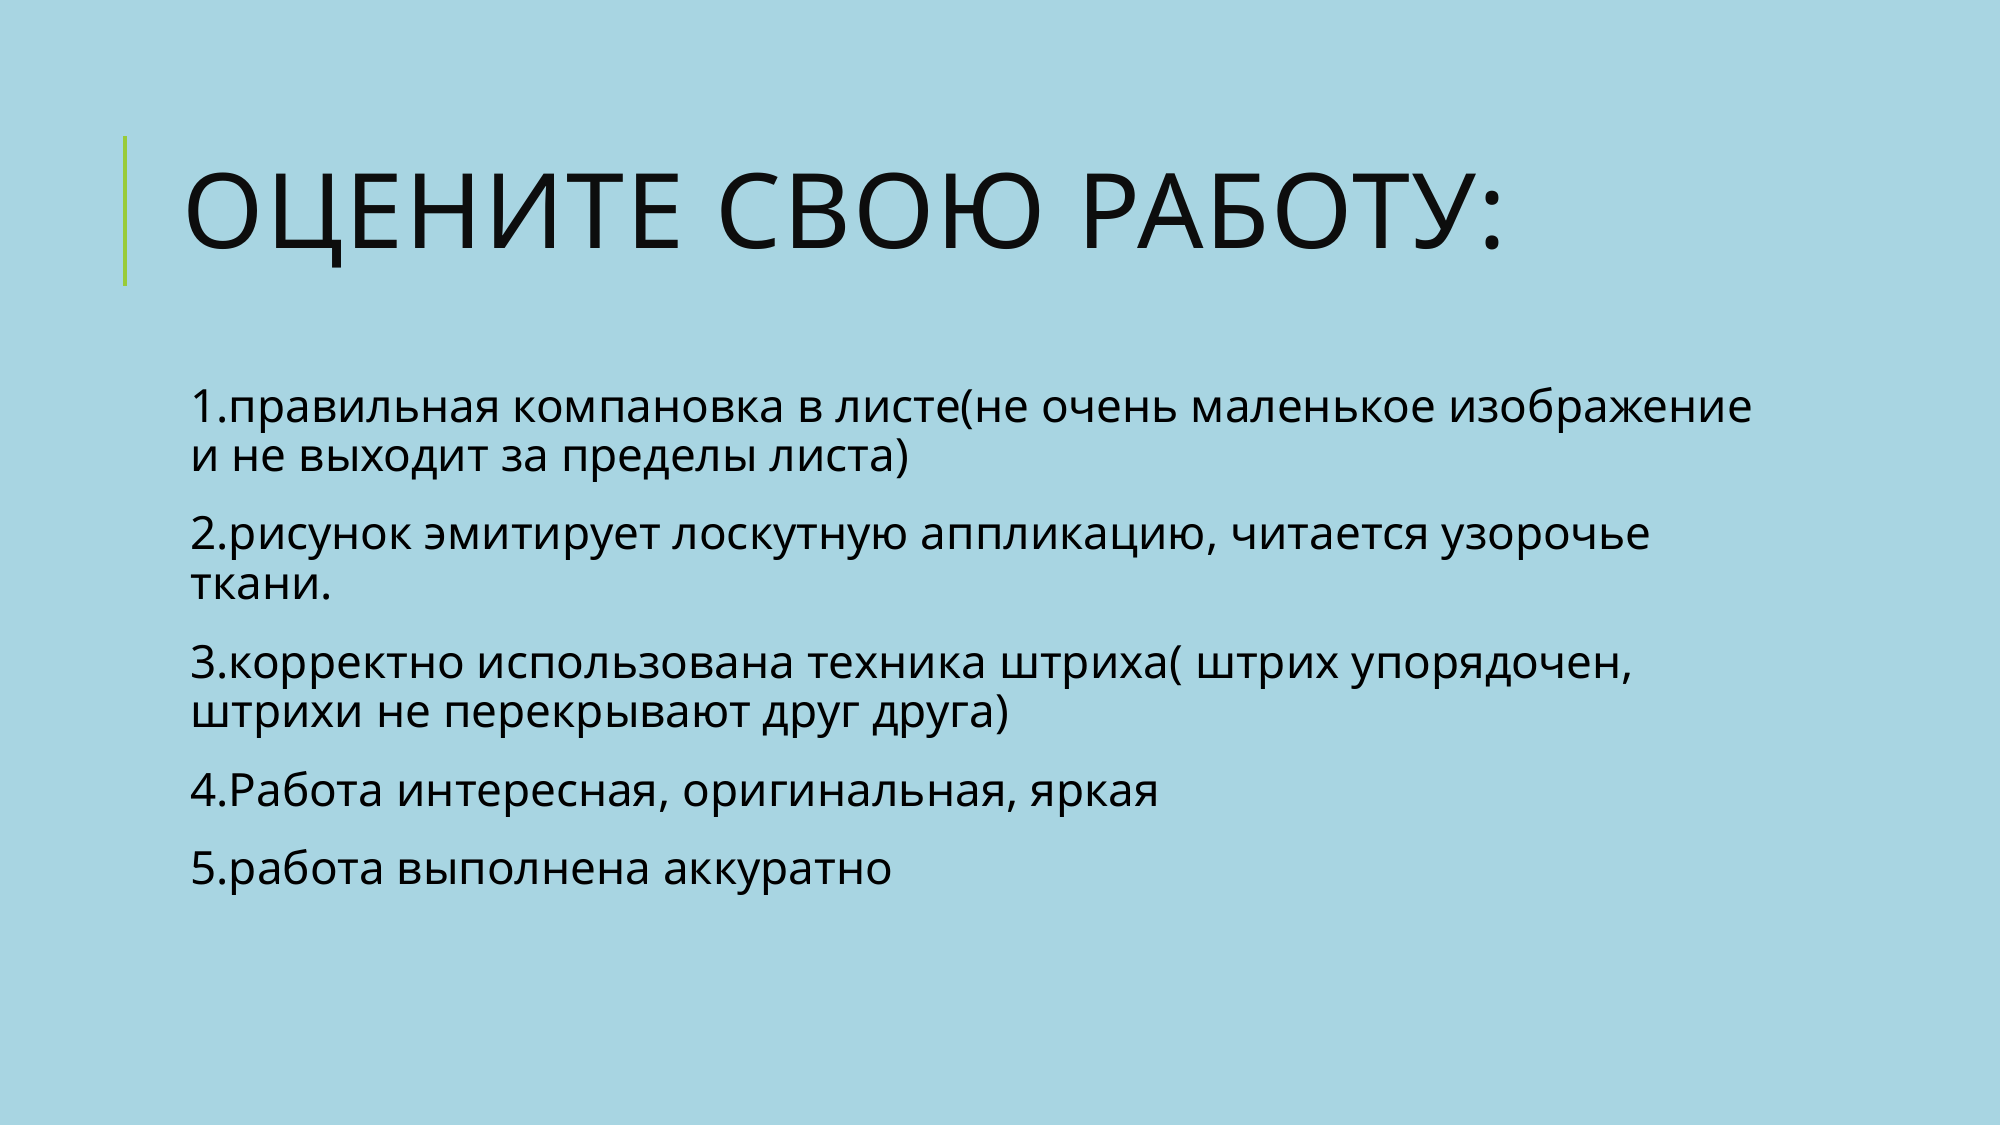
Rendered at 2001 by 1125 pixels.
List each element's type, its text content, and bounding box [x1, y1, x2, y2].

title Оцените свою работу: [168, 96, 1763, 342]
list 1.правильная компановка в листе(не очень маленькое изображение и не выходит за пределы листа) 2.рисунок эмитирует лоскутную аппликацию, читается узорочье ткани. 3.корректно использована техника штриха( штрих упорядочен, штрихи не перекрывают друг друга) 4.Работа интересная, оригинальная, яркая 5.работа выполнена аккуратно [168, 375, 1763, 1035]
